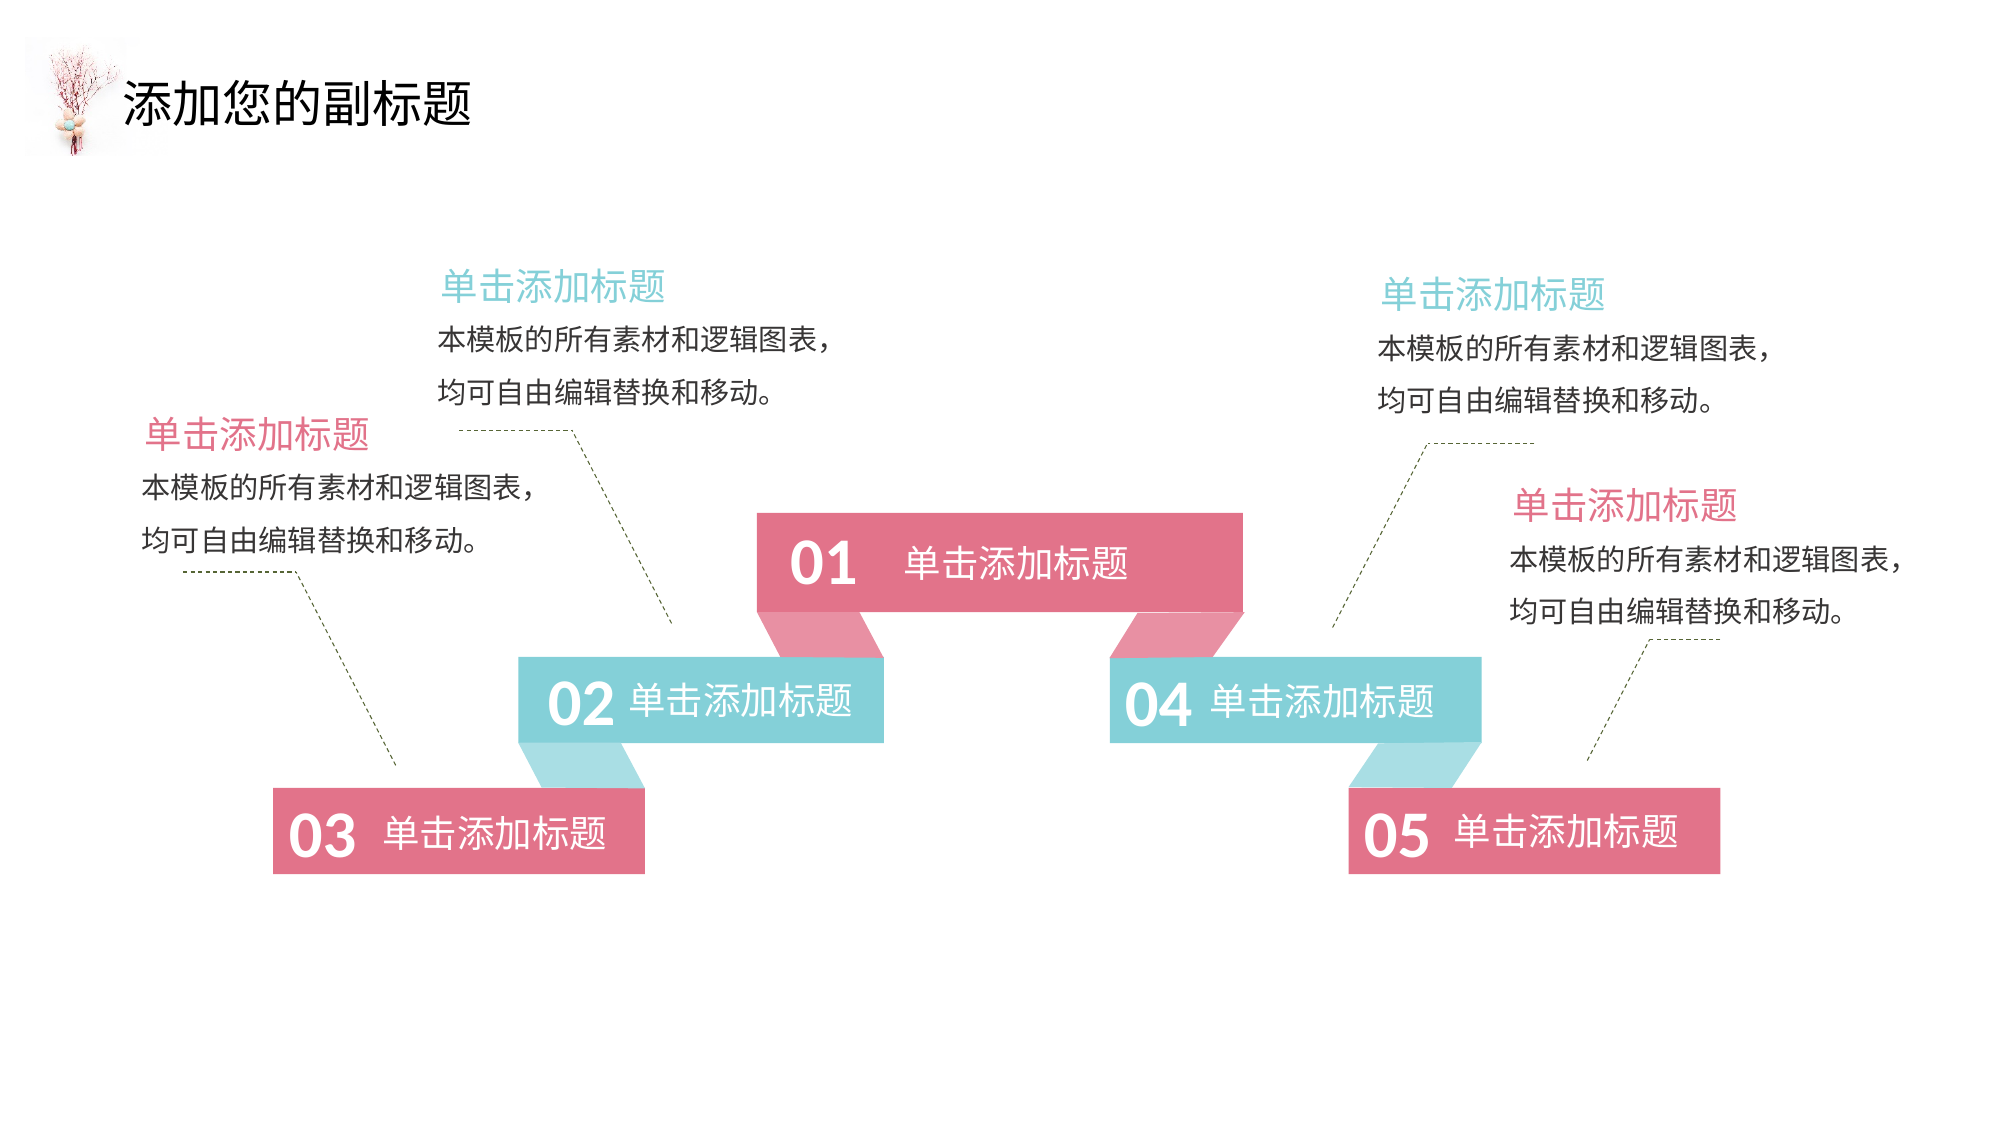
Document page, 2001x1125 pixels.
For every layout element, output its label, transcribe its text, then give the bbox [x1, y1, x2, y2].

text_box 01 [775, 510, 873, 606]
text_box 单击添加标题 [1324, 264, 1621, 324]
text_box 单击添加标题 [1535, 475, 1753, 535]
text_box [24, 37, 547, 156]
text_box [372, 787, 646, 875]
text_box [1350, 740, 1484, 790]
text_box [459, 430, 672, 624]
text_box 本模板的所有素材和逻辑图表，均可自由编辑替换和移动。 [1362, 305, 1790, 425]
text_box [517, 656, 533, 741]
text_box [1112, 611, 1247, 659]
text_box 单击添加标题 [1153, 670, 1450, 730]
text_box 单击添加标题 [325, 802, 622, 863]
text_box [1587, 639, 1721, 761]
text_box [1208, 656, 1483, 744]
text_box 本模板的所有素材和逻辑图表，均可自由编辑替换和移动。 [1494, 516, 1921, 636]
text_box [1447, 787, 1721, 875]
text_box [756, 512, 1244, 613]
text_box 单击添加标题 [88, 403, 385, 463]
text_box 单击添加标题 [1397, 800, 1694, 861]
text_box [516, 741, 647, 790]
text_box 05 [1349, 783, 1447, 878]
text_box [1332, 443, 1535, 628]
text_box 单击添加标题 [384, 255, 681, 316]
text_box [631, 656, 885, 744]
text_box 03 [273, 783, 372, 878]
text_box 单击添加标题 [571, 669, 868, 730]
text_box 单击添加标题 [847, 532, 1144, 592]
text_box 本模板的所有素材和逻辑图表，均可自由编辑替换和移动。 [422, 296, 849, 417]
text_box [755, 611, 886, 659]
text_box 04 [1109, 652, 1208, 748]
text_box 02 [533, 651, 631, 747]
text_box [183, 571, 396, 766]
text_box 本模板的所有素材和逻辑图表，均可自由编辑替换和移动。 [126, 444, 459, 565]
